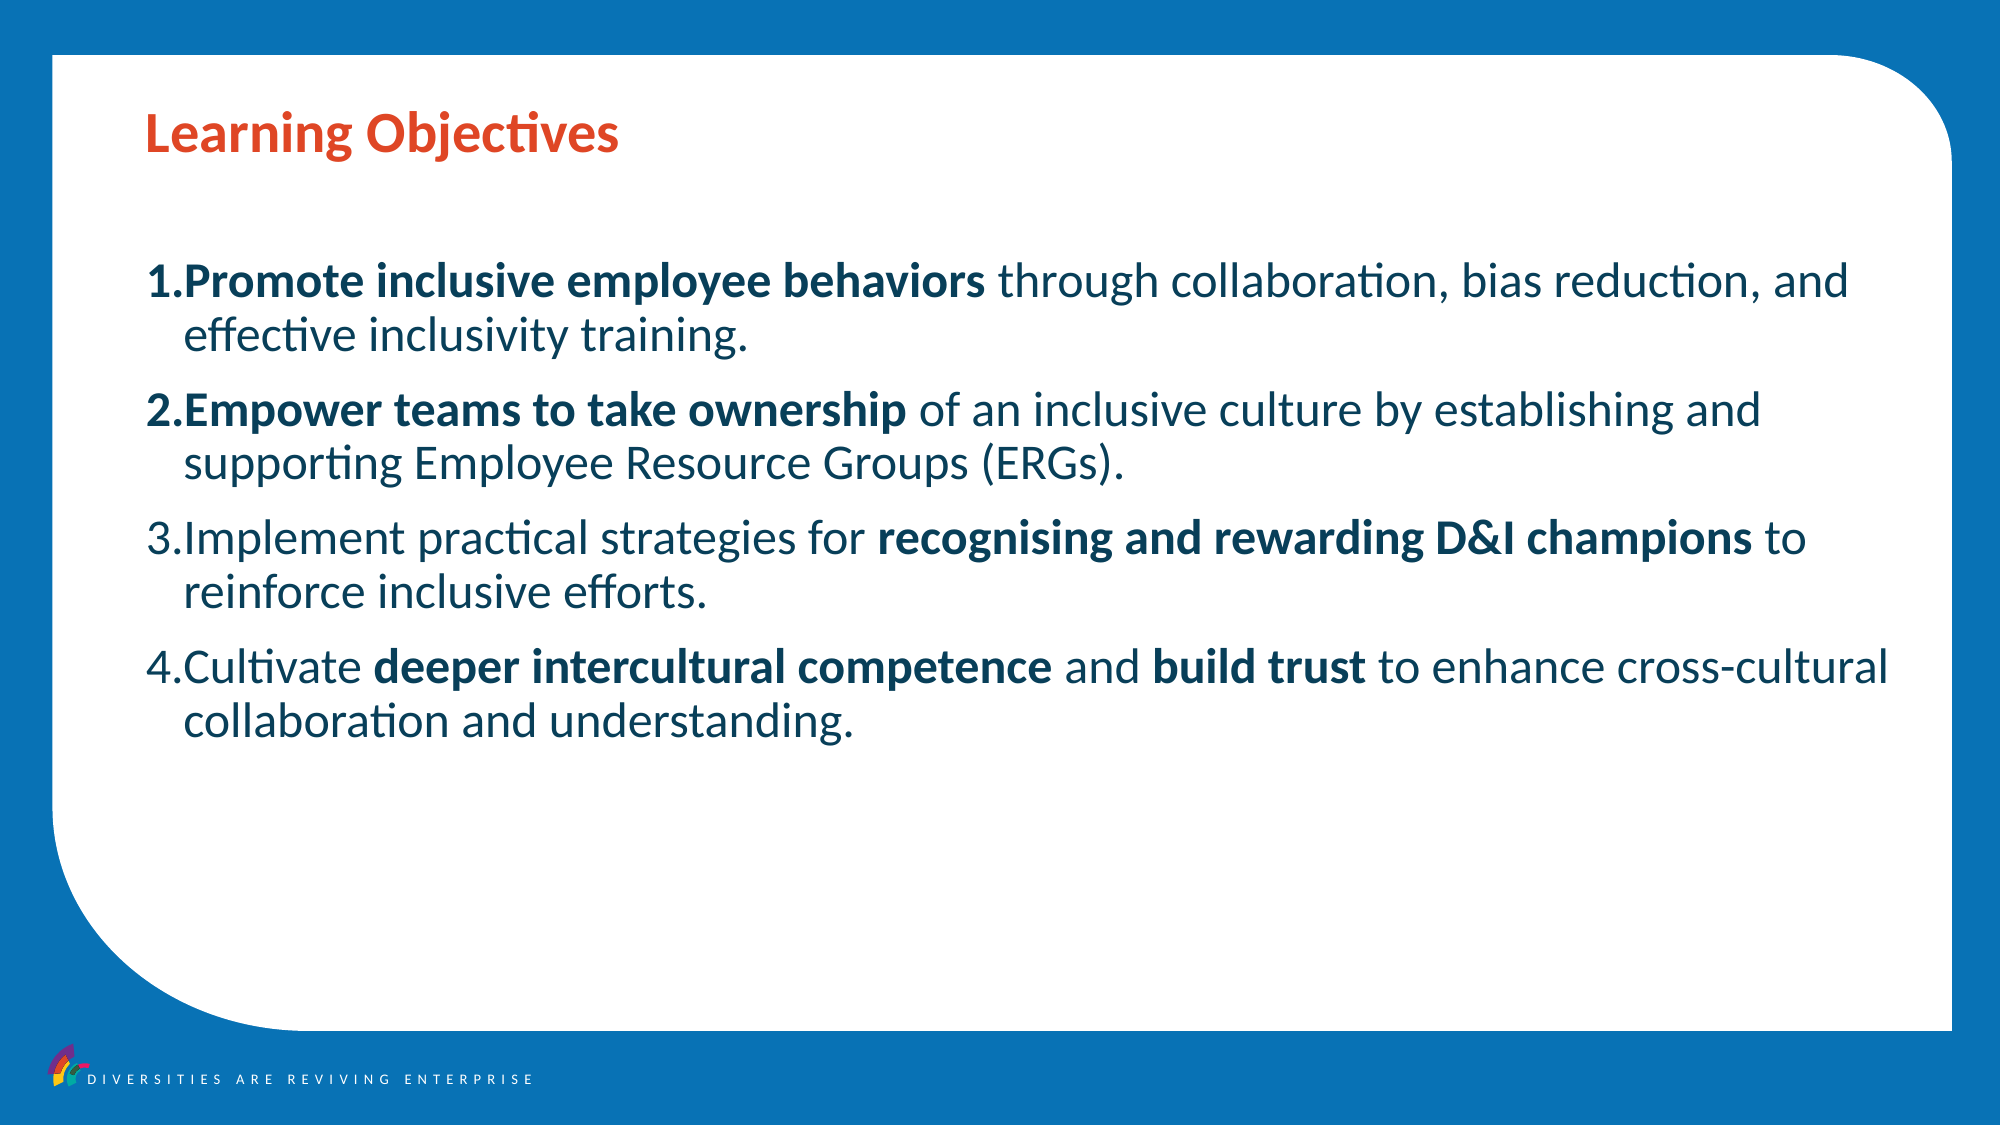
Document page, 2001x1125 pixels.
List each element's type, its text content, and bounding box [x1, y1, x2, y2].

list Learning Objectives [130, 94, 1869, 227]
list Promote inclusive employee behaviors through collaboration, bias reduction, and effective inclusivity training. Empower teams to take ownership of an inclusive culture by establishing and supporting Employee Resource Groups (ERGs). Implement practical strategies for recognising and rewarding D&I champions to reinforce inclusive efforts. Cultivate deeper intercultural competence and build trust to enhance cross-cultural collaboration and understanding. [130, 246, 1908, 879]
